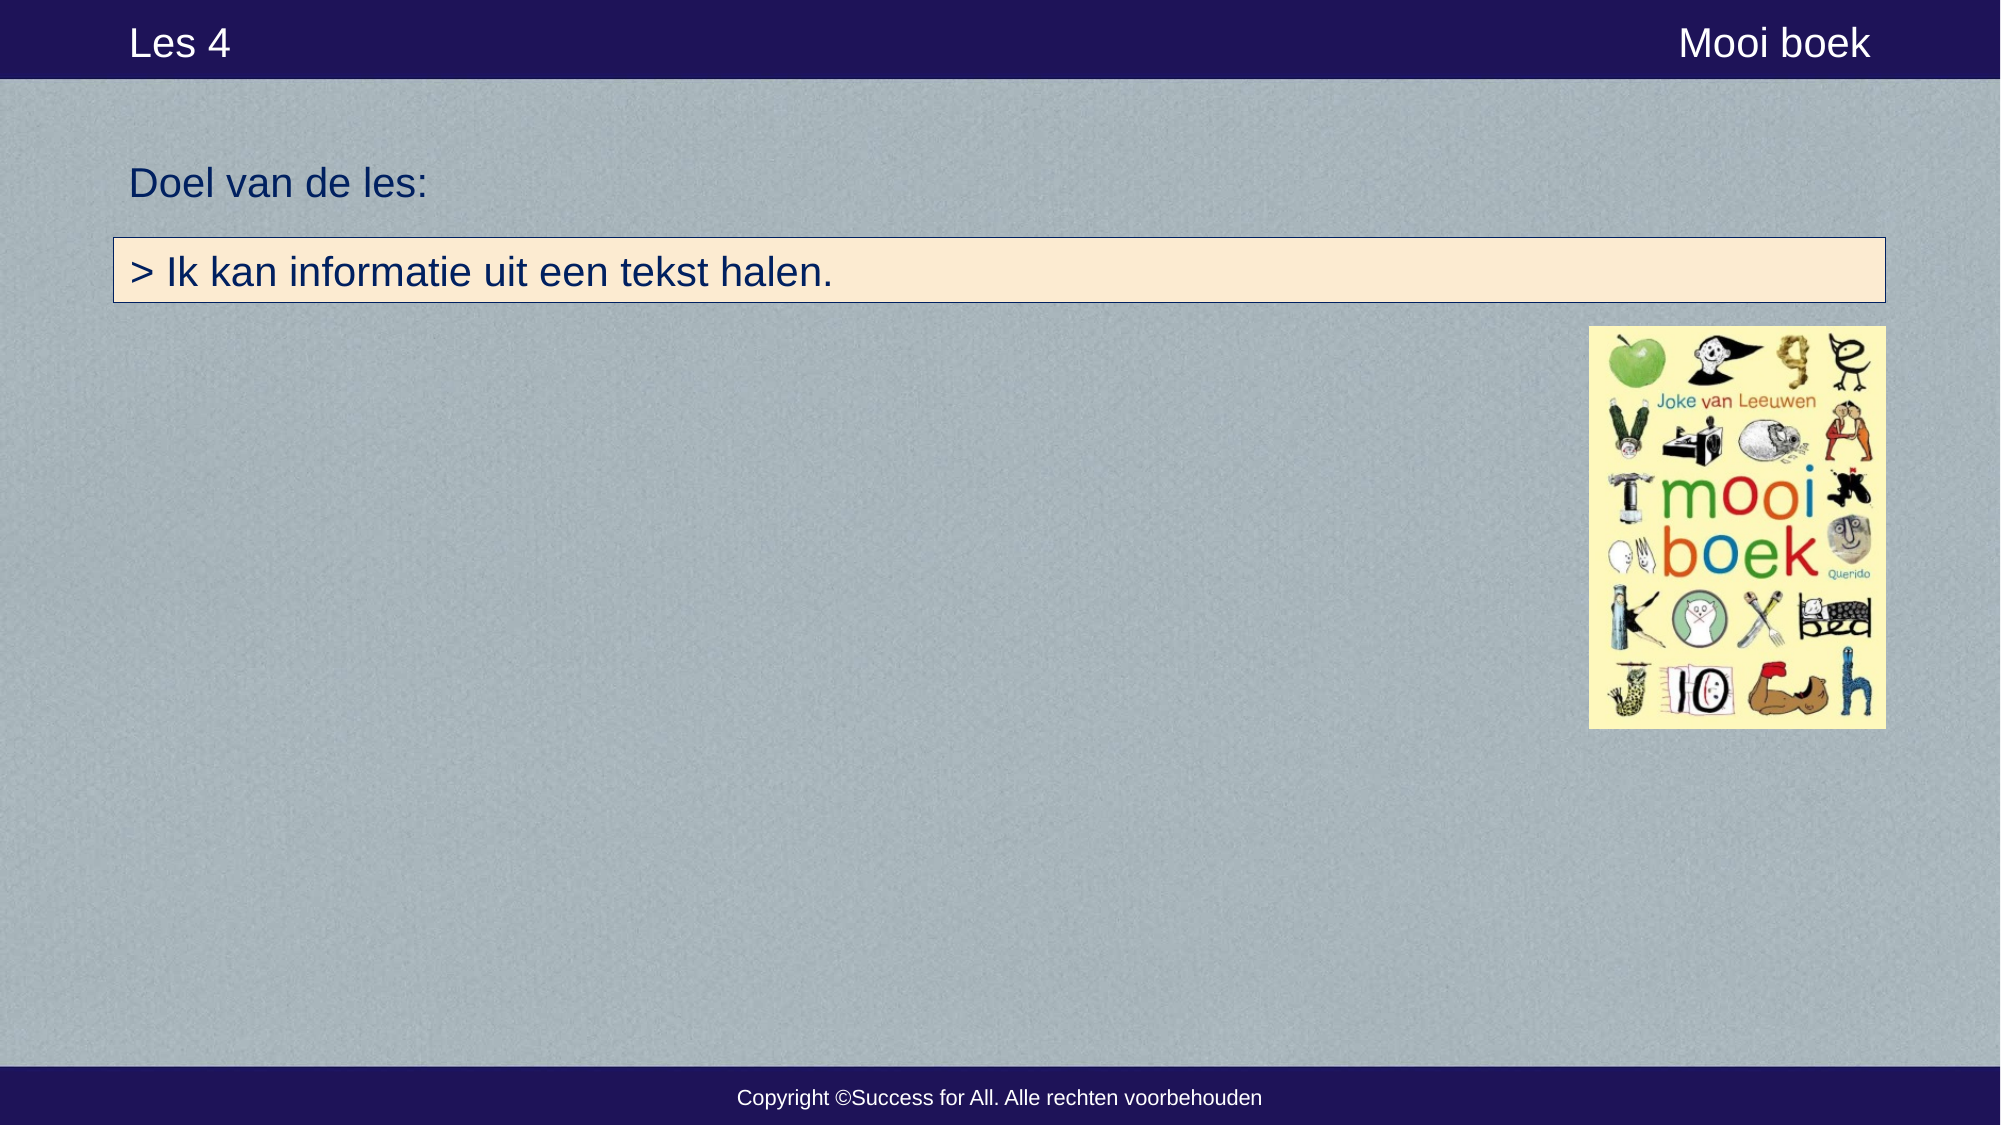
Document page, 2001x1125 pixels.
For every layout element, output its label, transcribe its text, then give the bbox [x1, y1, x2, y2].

text_box Mooi boek [999, 8, 1886, 73]
text_box Doel van de les: [113, 148, 1635, 214]
text_box > Ik kan informatie uit een tekst halen. [113, 237, 1886, 303]
picture [0, 0, 2001, 1125]
text_box Copyright ©Success for All. Alle rechten voorbehouden [0, 1076, 2000, 1125]
text_box Les 4 [114, 8, 354, 73]
